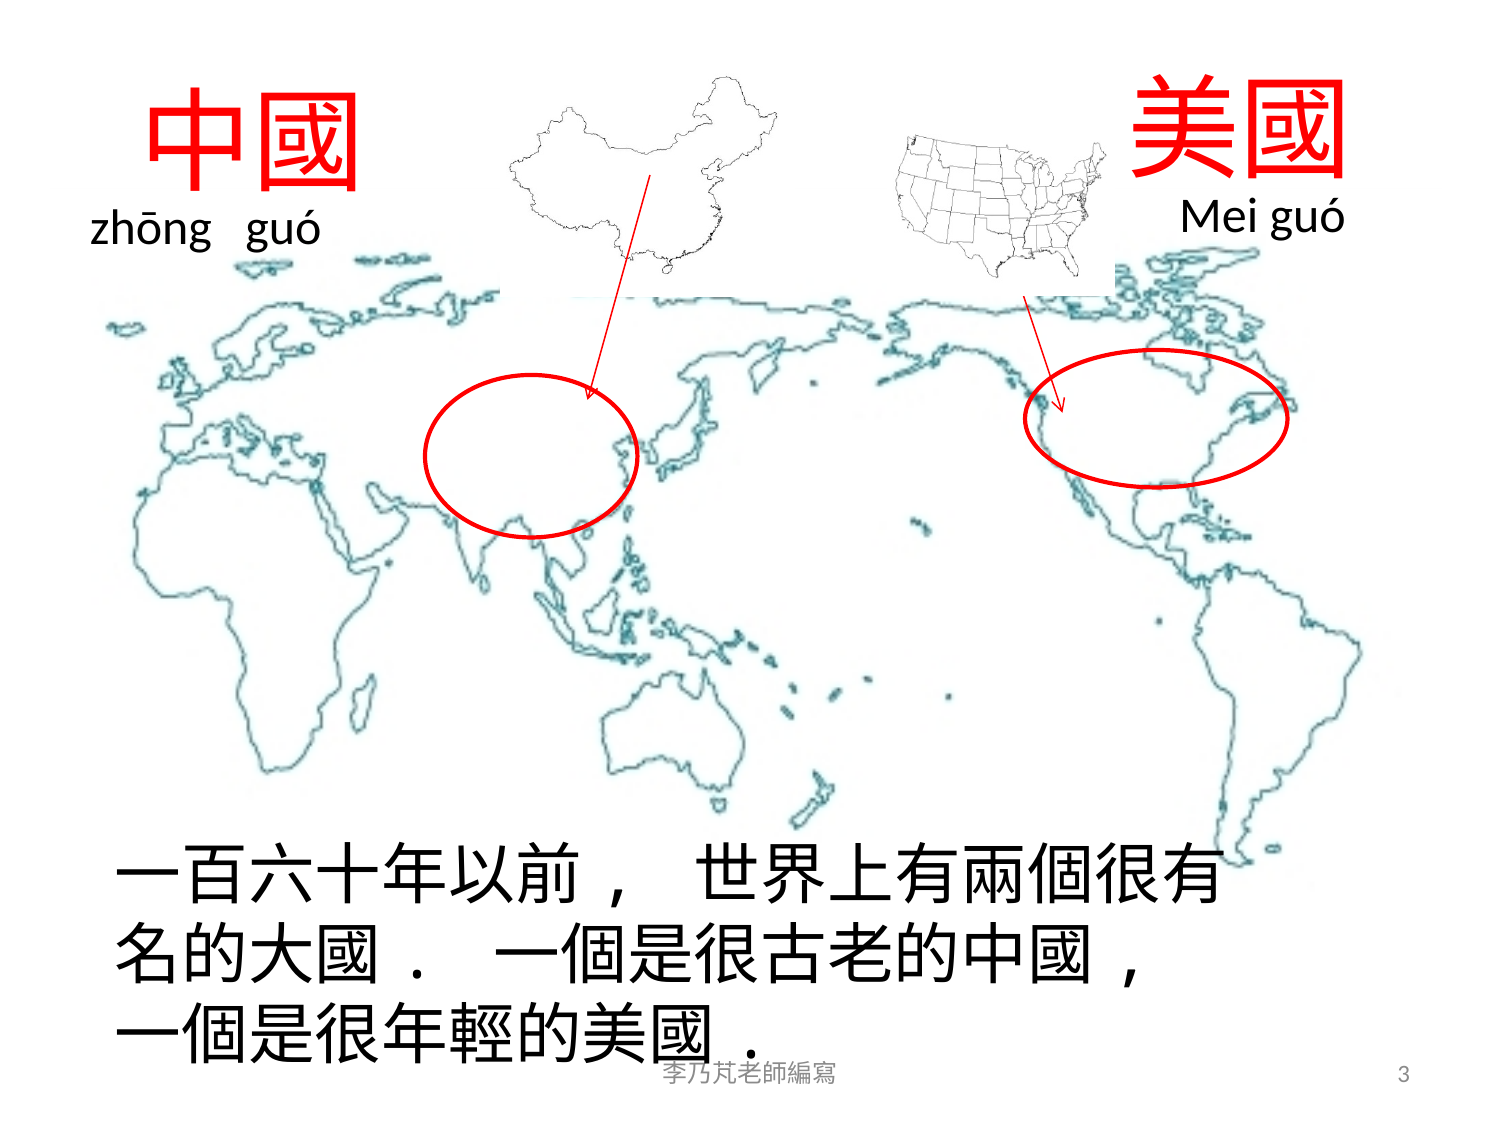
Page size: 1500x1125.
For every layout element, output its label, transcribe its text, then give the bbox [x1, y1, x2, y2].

text_box 美國 [1112, 49, 1425, 174]
picture [49, 62, 1442, 951]
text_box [505, 255, 732, 319]
text_box 中國 [125, 62, 463, 185]
footer 李乃芃老師編寫 [512, 1042, 988, 1103]
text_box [912, 262, 1138, 338]
text_box 一百六十年以前, 世界上有兩個很有名的大國. 一個是很古老的中國, 一個是很年輕的美國. [99, 960, 1275, 1080]
text_box Mei guó [1118, 174, 1450, 295]
slide_number 3 [1074, 1042, 1425, 1103]
